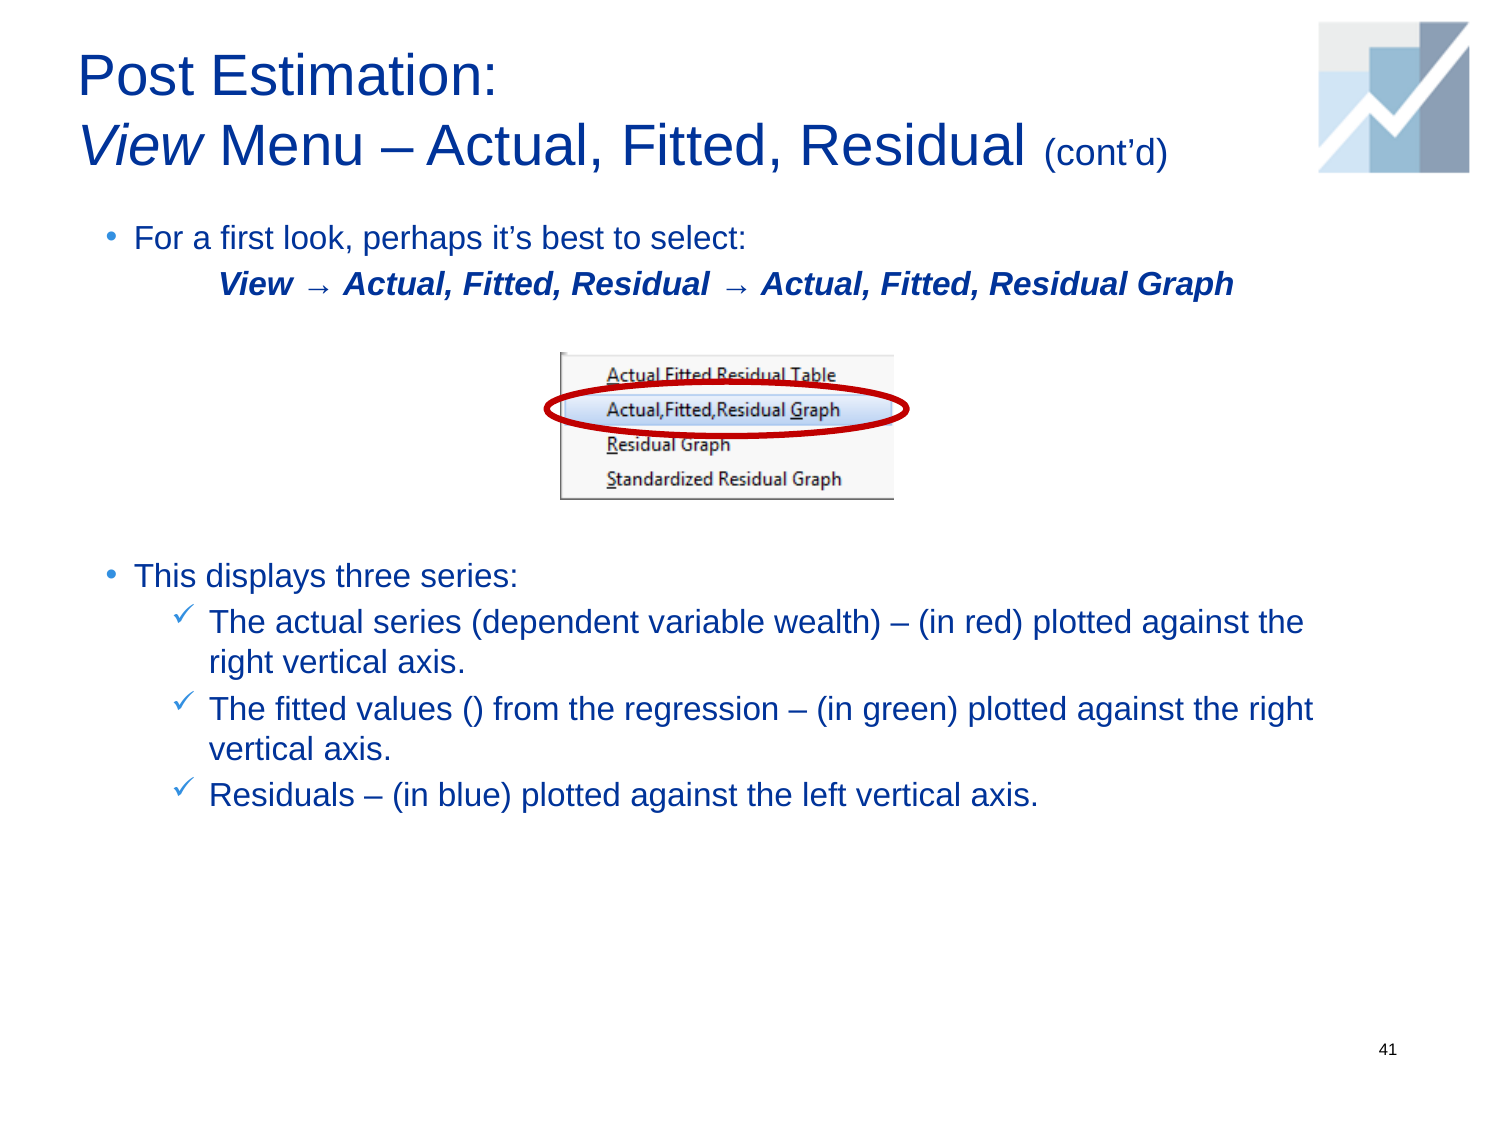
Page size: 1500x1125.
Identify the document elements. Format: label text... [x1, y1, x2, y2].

title Post Estimation: View Menu – Actual, Fitted, Residual (cont’d) [62, 0, 1297, 185]
slide_number 41 [1262, 1015, 1413, 1067]
picture [1300, 11, 1479, 181]
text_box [546, 352, 907, 500]
